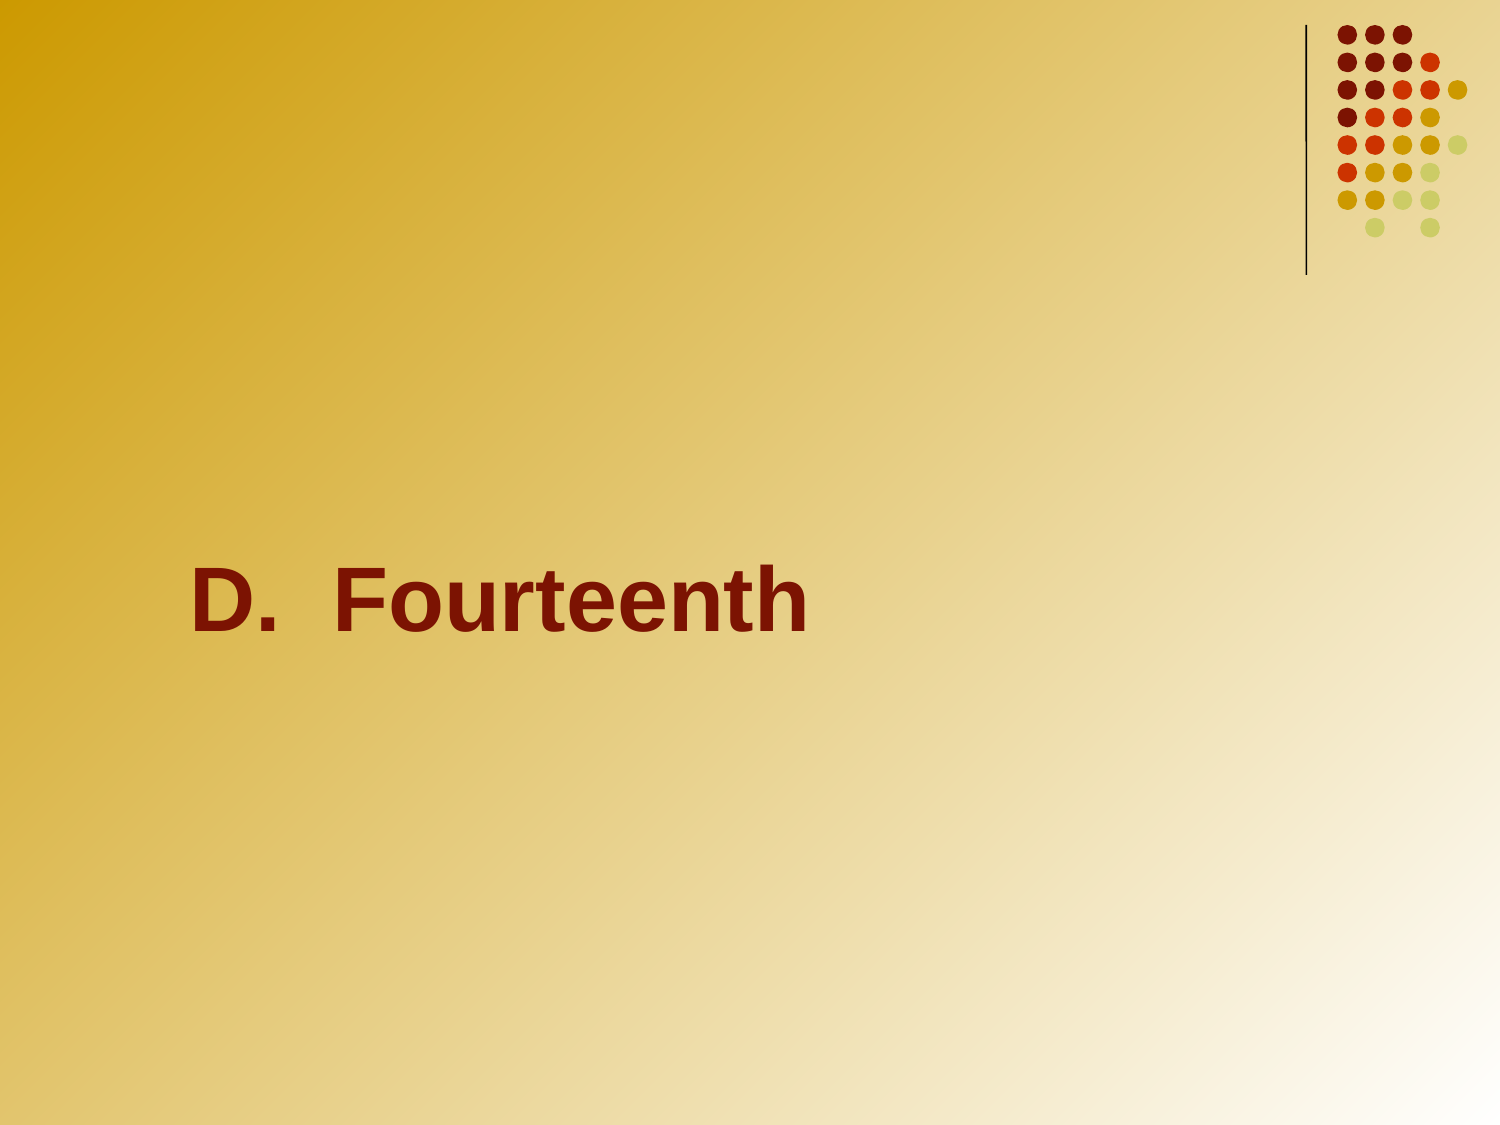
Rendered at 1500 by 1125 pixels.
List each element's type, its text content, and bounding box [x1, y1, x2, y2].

text_box D. Fourteenth [174, 532, 1413, 658]
